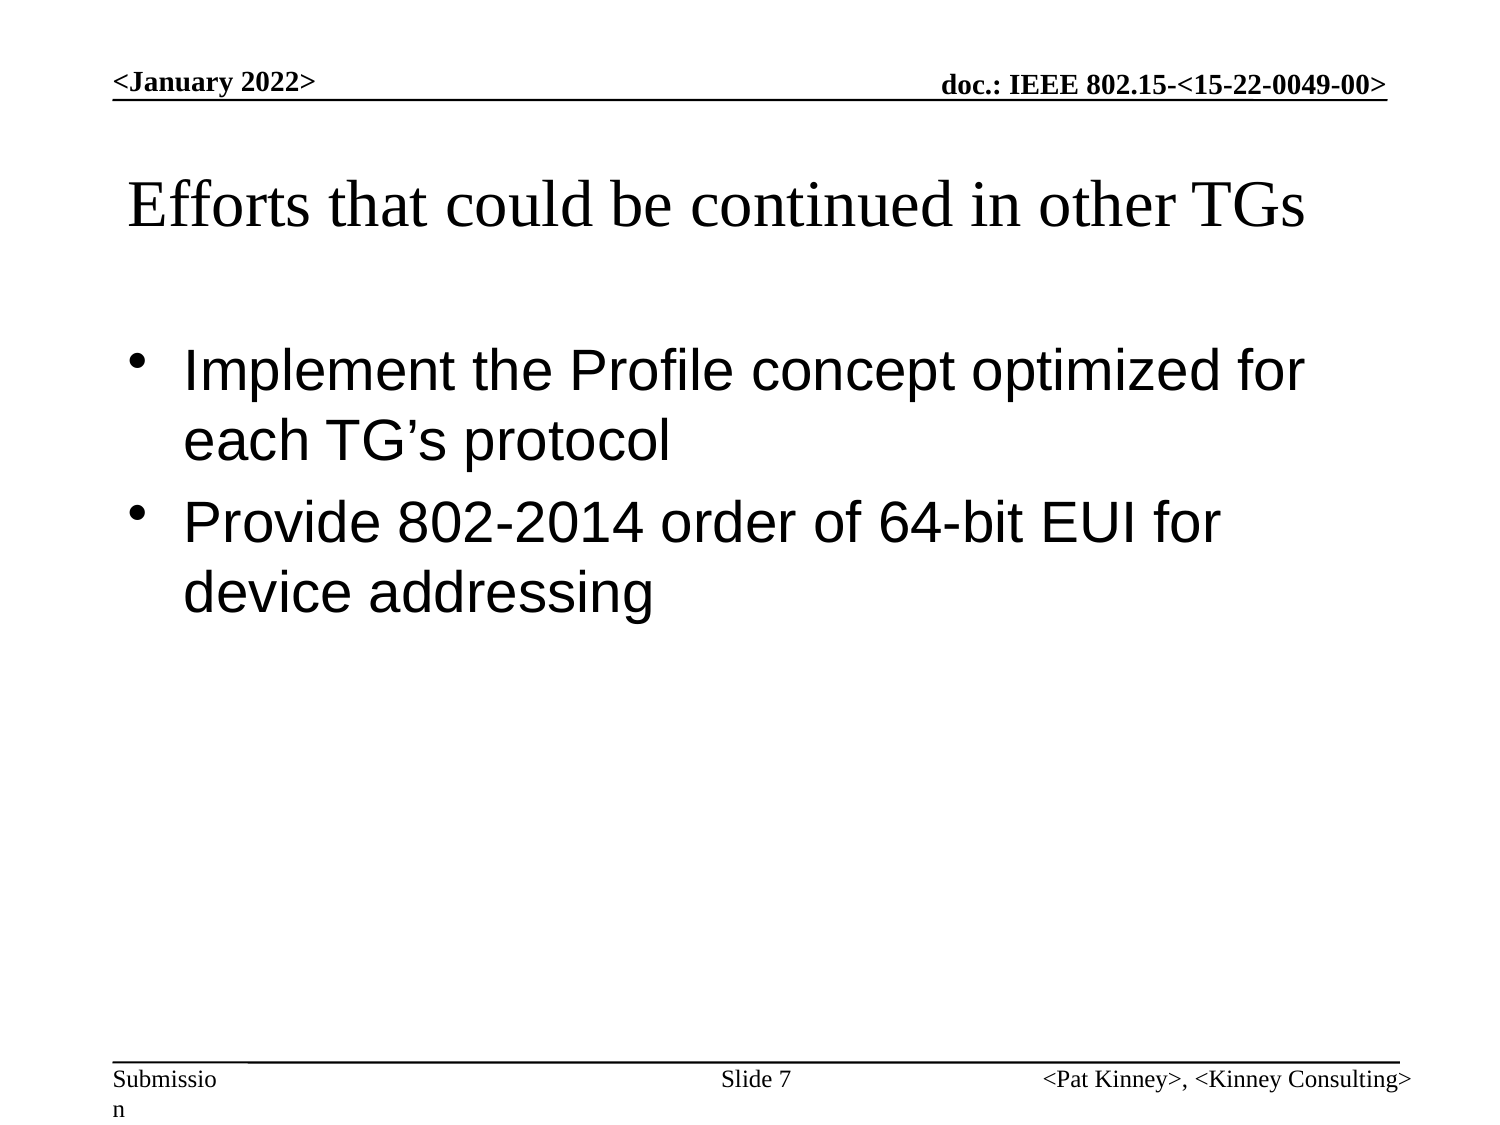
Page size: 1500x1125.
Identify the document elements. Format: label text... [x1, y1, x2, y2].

footer <Pat Kinney>, <Kinney Consulting> [900, 1062, 1413, 1093]
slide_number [112, 62, 375, 98]
title Efforts that could be continued in other TGs [112, 112, 1463, 288]
list Implement the Profile concept optimized for each TG’s protocol Provide 802-2014 order of 64-bit EUI for device addressing [112, 324, 1388, 1000]
slide_number Slide 7 [712, 1062, 800, 1093]
